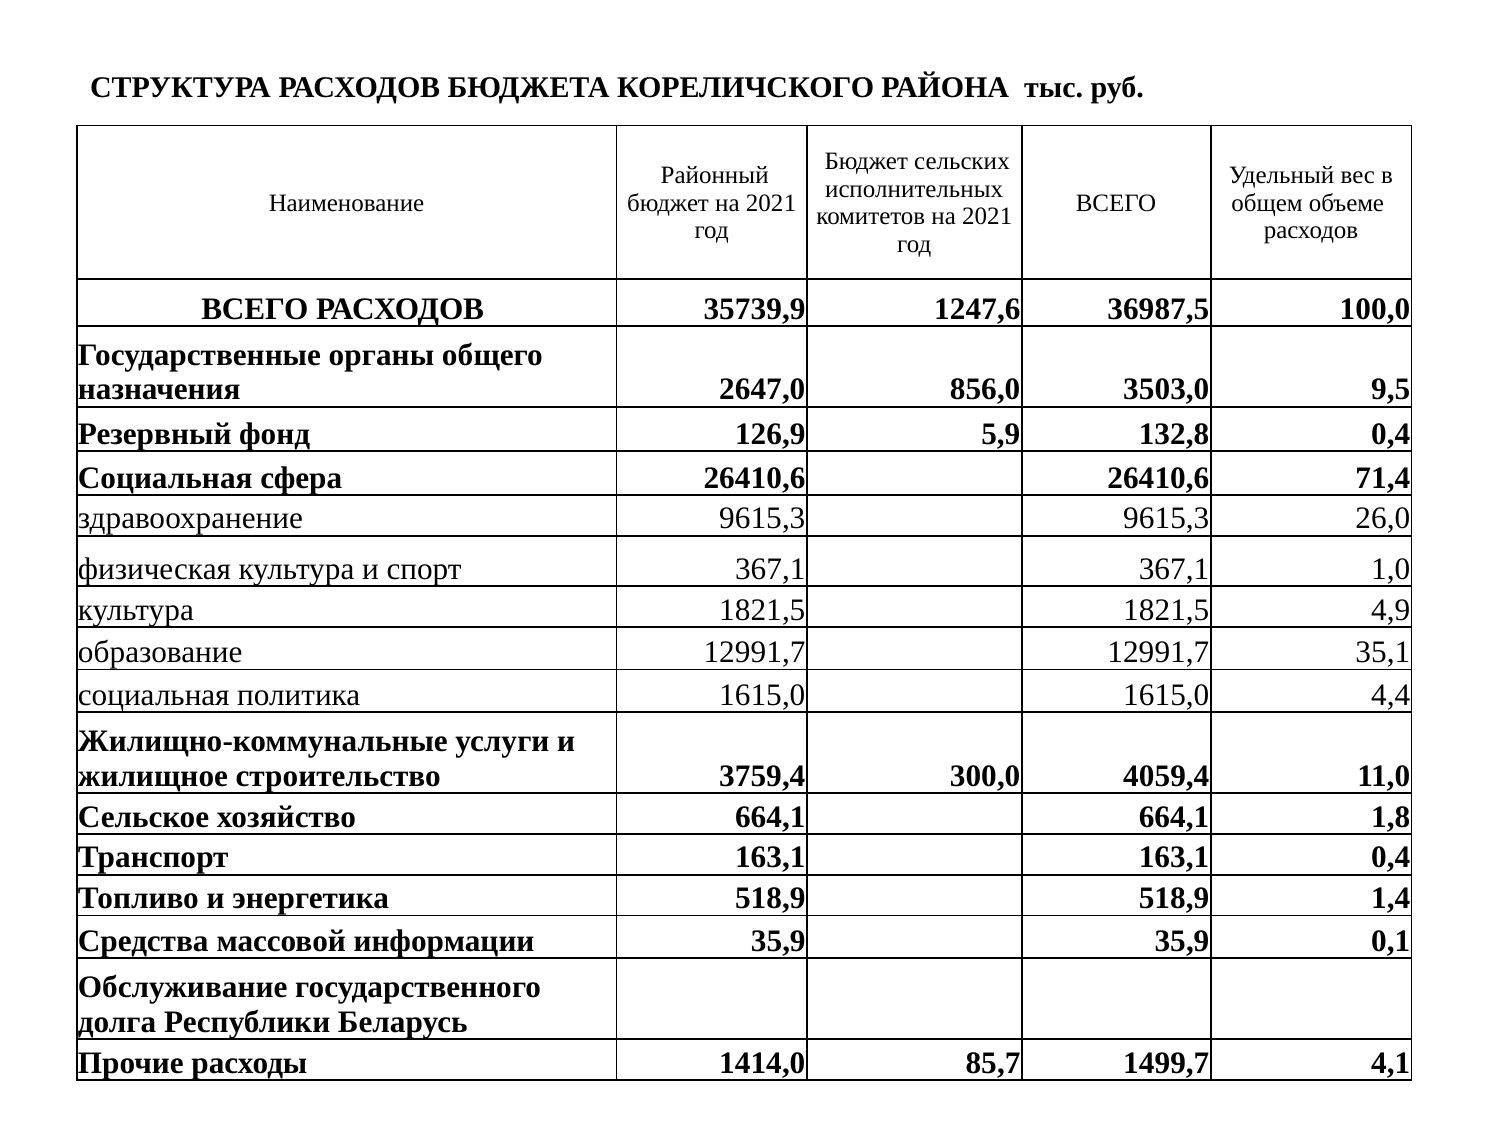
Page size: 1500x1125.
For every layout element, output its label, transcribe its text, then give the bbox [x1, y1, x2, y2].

table_cell 518,9 [1023, 876, 1210, 915]
table_cell 132,8 [1023, 408, 1210, 450]
table_cell 35,9 [1023, 916, 1210, 957]
table_cell 35,1 [1212, 628, 1411, 669]
table_cell 664,1 [1023, 794, 1210, 833]
table_cell 36987,5 [1023, 280, 1210, 325]
table_cell 4,9 [1212, 587, 1411, 626]
table_cell 4059,4 [1023, 713, 1210, 792]
table_header Удельный вес в общем объеме расходов [1212, 126, 1411, 278]
table_cell 1,4 [1212, 876, 1411, 915]
table_header Наименование [78, 126, 616, 278]
table_cell 11,0 [1212, 713, 1411, 792]
table_cell 1,8 [1212, 794, 1411, 833]
table_cell 1615,0 [1023, 670, 1210, 711]
table_cell 367,1 [1023, 537, 1210, 585]
table_cell [1212, 959, 1411, 1038]
table_cell 1247,6 [808, 280, 1021, 325]
table_cell 163,1 [617, 835, 806, 874]
table_cell здравоохранение [78, 496, 616, 535]
table_cell физическая культура и спорт [78, 537, 616, 585]
table_cell образование [78, 628, 616, 669]
table_cell Обслуживание государственного долга Республики Беларусь [78, 959, 616, 1038]
table_cell Резервный фонд [78, 408, 616, 450]
table_cell [808, 959, 1021, 1038]
table_cell 856,0 [808, 327, 1021, 406]
table_cell 26410,6 [1023, 452, 1210, 494]
table_cell 4,4 [1212, 670, 1411, 711]
title СТРУКТУРА РАСХОДОВ БЮДЖЕТА КОРЕЛИЧСКОГО РАЙОНА тыс. руб. [74, 44, 1426, 126]
table_cell [617, 959, 806, 1038]
table_cell [808, 452, 1021, 494]
table_cell 3759,4 [617, 713, 806, 792]
table_cell культура [78, 587, 616, 626]
table_cell 664,1 [617, 794, 806, 833]
table_cell Прочие расходы [78, 1040, 616, 1079]
table_cell социальная политика [78, 670, 616, 711]
table_cell 0,1 [1212, 916, 1411, 957]
table_cell Транспорт [78, 835, 616, 874]
slide_number [1328, 1058, 1424, 1090]
table_cell 9615,3 [617, 496, 806, 535]
table_cell 9,5 [1212, 327, 1411, 406]
table_cell 163,1 [1023, 835, 1210, 874]
table_cell [808, 537, 1021, 585]
table_cell 26410,6 [617, 452, 806, 494]
table_cell 12991,7 [1023, 628, 1210, 669]
table_cell 71,4 [1212, 452, 1411, 494]
table_cell [808, 876, 1021, 915]
table_cell [1023, 959, 1210, 1038]
table_cell 85,7 [808, 1040, 1021, 1079]
table_cell 1821,5 [617, 587, 806, 626]
table_cell Жилищно-коммунальные услуги и жилищное строительство [78, 713, 616, 792]
table_cell Топливо и энергетика [78, 876, 616, 915]
table_cell 300,0 [808, 713, 1021, 792]
table_cell Социальная сфера [78, 452, 616, 494]
table_header Бюджет сельских исполнительных комитетов на 2021 год [808, 126, 1021, 278]
table_cell 4,1 [1212, 1040, 1411, 1079]
table_cell Средства массовой информации [78, 916, 616, 957]
table_cell ВСЕГО РАСХОДОВ [78, 280, 616, 325]
table_cell 3503,0 [1023, 327, 1210, 406]
table_cell 1499,7 [1023, 1040, 1210, 1079]
table_cell 0,4 [1212, 408, 1411, 450]
table_cell 35739,9 [617, 280, 806, 325]
table_cell 367,1 [617, 537, 806, 585]
table_cell 126,9 [617, 408, 806, 450]
table_cell 100,0 [1212, 280, 1411, 325]
table_cell 1615,0 [617, 670, 806, 711]
table_header ВСЕГО [1023, 126, 1210, 278]
table_cell [808, 628, 1021, 669]
table_cell 518,9 [617, 876, 806, 915]
table_cell Государственные органы общего назначения [78, 327, 616, 406]
table_cell 0,4 [1212, 835, 1411, 874]
table_cell [808, 916, 1021, 957]
table_cell 1821,5 [1023, 587, 1210, 626]
table_cell 35,9 [617, 916, 806, 957]
table_cell [808, 587, 1021, 626]
table_cell 12991,7 [617, 628, 806, 669]
table_cell 1,0 [1212, 537, 1411, 585]
table_cell [808, 496, 1021, 535]
table_cell 26,0 [1212, 496, 1411, 535]
table_cell [808, 835, 1021, 874]
table_header Районный бюджет на 2021 год [617, 126, 806, 278]
table_cell [808, 670, 1021, 711]
table_cell 9615,3 [1023, 496, 1210, 535]
table_cell 5,9 [808, 408, 1021, 450]
table_cell Сельское хозяйство [78, 794, 616, 833]
table_cell 2647,0 [617, 327, 806, 406]
table_cell 1414,0 [617, 1040, 806, 1079]
table_cell [808, 794, 1021, 833]
